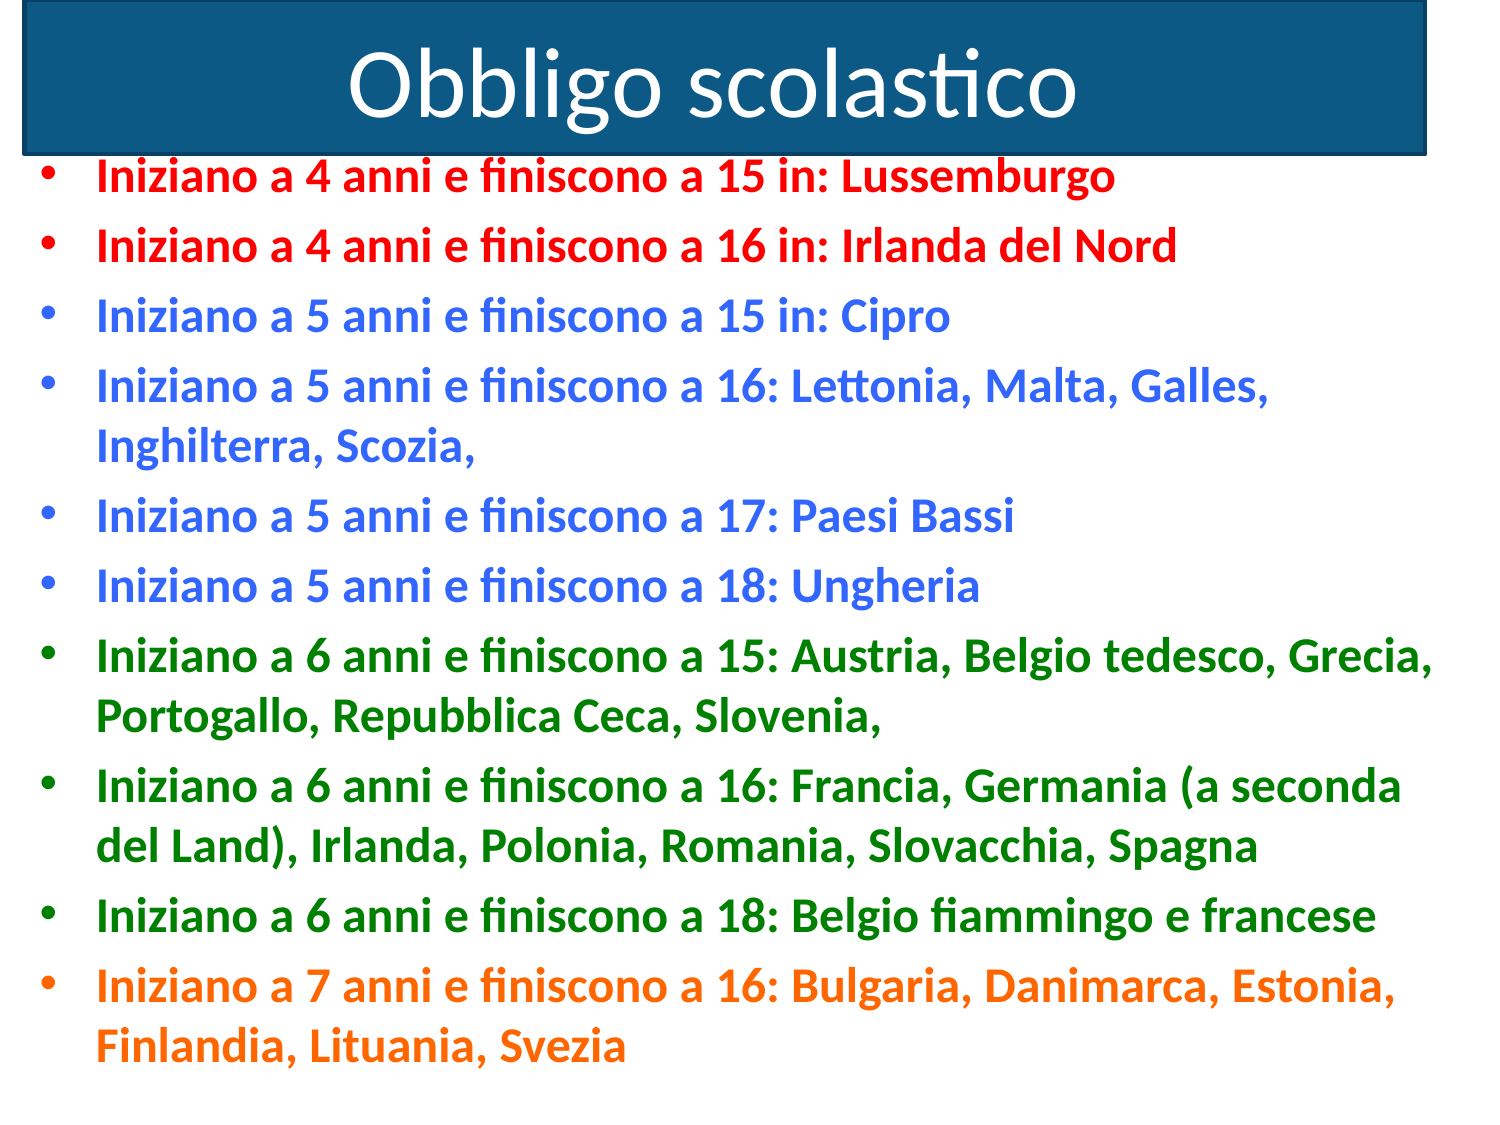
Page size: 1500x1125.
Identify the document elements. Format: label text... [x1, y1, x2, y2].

title Obbligo scolastico [22, 0, 1427, 156]
list Iniziano a 4 anni e finiscono a 15 in: Lussemburgo Iniziano a 4 anni e finiscono a 16 in: Irlanda del Nord Iniziano a 5 anni e finiscono a 15 in: Cipro Iniziano a 5 anni e finiscono a 16: Lettonia, Malta, Galles, Inghilterra, Scozia, Iniziano a 5 anni e finiscono a 17: Paesi Bassi Iniziano a 5 anni e finiscono a 18: Ungheria Iniziano a 6 anni e finiscono a 15: Austria, Belgio tedesco, Grecia, Portogallo, Repubblica Ceca, Slovenia, Iniziano a 6 anni e finiscono a 16: Francia, Germania (a seconda del Land), Irlanda, Polonia, Romania, Slovacchia, Spagna Iniziano a 6 anni e finiscono a 18: Belgio fiammingo e francese Iniziano a 7 anni e finiscono a 16: Bulgaria, Danimarca, Estonia, Finlandia, Lituania, Svezia [24, 134, 1464, 1125]
